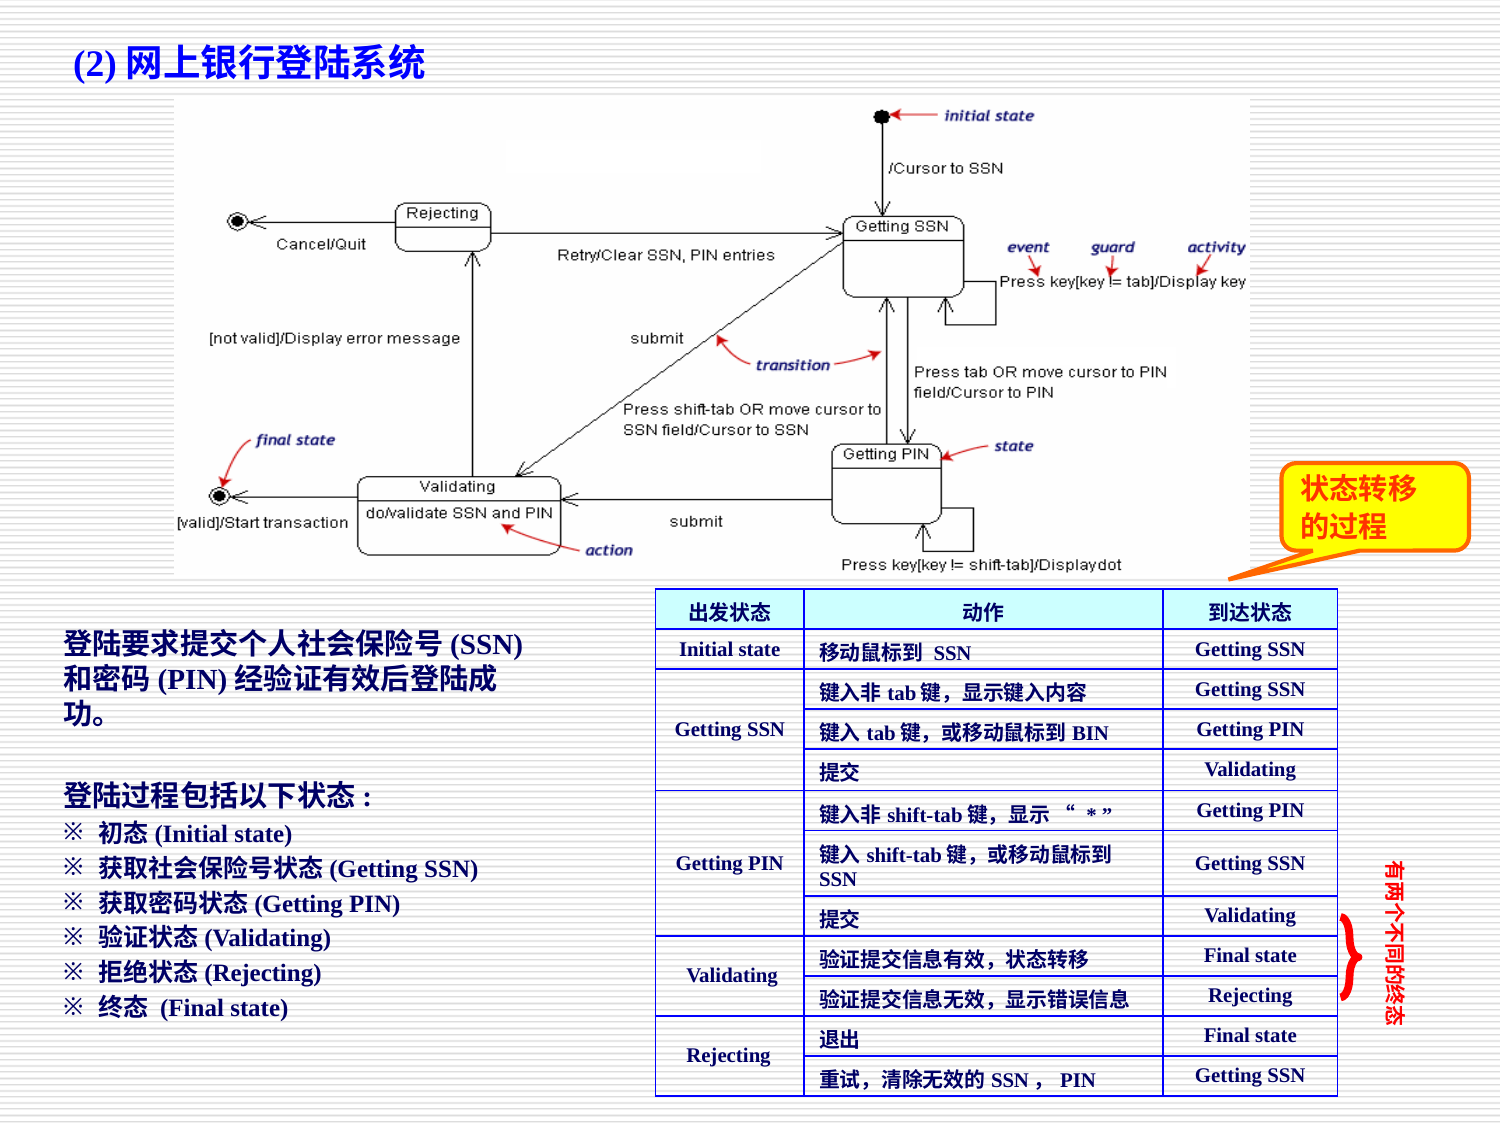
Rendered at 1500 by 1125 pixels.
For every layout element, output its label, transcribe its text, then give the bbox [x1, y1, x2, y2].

table_cell Validating [656, 937, 803, 1015]
text_box 有两个不同的终态 [1364, 845, 1427, 1071]
table_cell Getting PIN [656, 791, 803, 935]
table_cell Final state [1164, 937, 1337, 975]
text_box 登陆要求提交个人社会保险号(SSN)和密码(PIN)经验证有效后登陆成功。 登陆过程包括以下状态: 初态(Initial state) 获取社会保险号状态(Getting SSN) 获取密码状态(Getting PIN) 验证状态(Validating) 拒绝状态(Rejecting) 终态 (Final state) [62, 624, 538, 1038]
table_cell Validating [1164, 897, 1337, 935]
picture [0, 0, 1500, 1125]
table_cell Getting PIN [1164, 710, 1337, 748]
table_header 到达状态 [1164, 590, 1337, 628]
table_cell 键入非tab键，显示键入内容 [805, 670, 1162, 708]
text_box 状态转移 的过程 [1254, 463, 1469, 574]
table_cell 验证提交信息无效，显示错误信息 [805, 977, 1162, 1015]
text_box [1340, 916, 1359, 998]
table_cell 提交 [805, 897, 1162, 935]
table_cell Getting SSN [1164, 831, 1337, 895]
table_cell 提交 [805, 750, 1162, 790]
table_cell Initial state [656, 630, 803, 668]
table_cell 验证提交信息有效，状态转移 [805, 937, 1162, 975]
table_cell 键入shift-tab键，或移动鼠标到SSN [805, 831, 1162, 895]
table_cell Rejecting [1164, 977, 1337, 1015]
table_cell Getting PIN [1164, 791, 1337, 830]
table_cell 键入tab键，或移动鼠标到BIN [805, 710, 1162, 748]
table_cell Getting SSN [1164, 670, 1337, 708]
table_cell 键入非shift-tab键，显示 “ * ” [805, 791, 1162, 830]
table_cell Getting SSN [1164, 630, 1337, 668]
table_cell Final state [1164, 1017, 1337, 1055]
table_cell 移动鼠标到 SSN [805, 630, 1162, 668]
table_cell Rejecting [656, 1017, 803, 1095]
table_cell Validating [1164, 750, 1337, 790]
table_header 出发状态 [656, 590, 803, 628]
text_box (2)网上银行登陆系统 [39, 31, 997, 92]
table_cell 重试，清除无效的SSN，PIN [805, 1057, 1162, 1095]
table_cell Getting SSN [1164, 1057, 1337, 1095]
table_cell 退出 [805, 1017, 1162, 1055]
table_cell Getting SSN [656, 670, 803, 790]
table_header 动作 [805, 590, 1162, 628]
